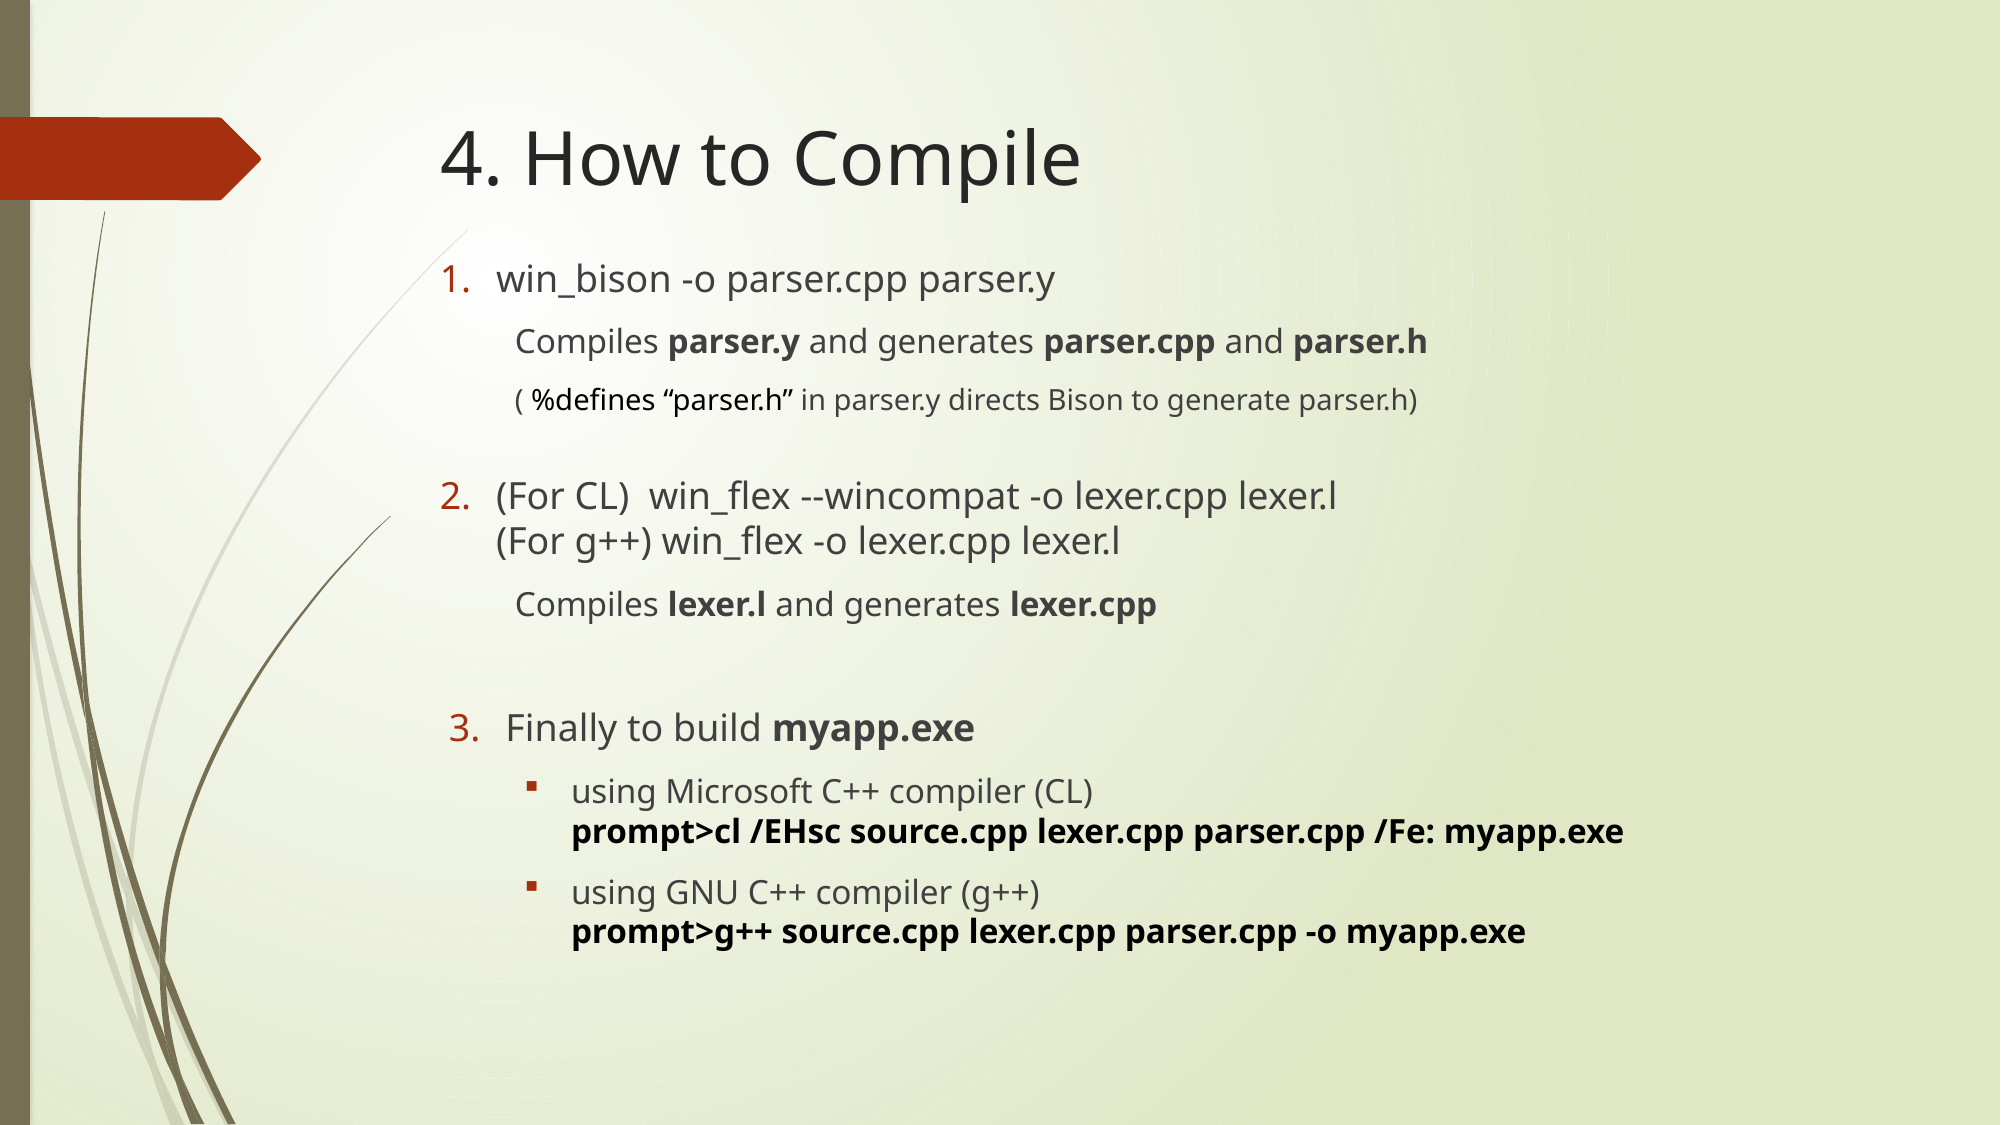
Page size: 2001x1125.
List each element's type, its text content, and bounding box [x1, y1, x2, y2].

title 4. How to Compile [425, 102, 1888, 247]
list win_bison -o parser.cpp parser.y Compiles parser.y and generates parser.cpp and parser.h ( %defines “parser.h” in parser.y directs Bison to generate parser.h) (For CL) win_flex --wincompat -o lexer.cpp lexer.l (For g++) win_flex -o lexer.cpp lexer.l Compiles lexer.l and generates lexer.cpp Finally to build myapp.exe using Microsoft C++ compiler (CL) prompt>cl /EHsc source.cpp lexer.cpp parser.cpp /Fe: myapp.exe using GNU C++ compiler (g++) prompt>g++ source.cpp lexer.cpp parser.cpp -o myapp.exe [424, 247, 1888, 1054]
